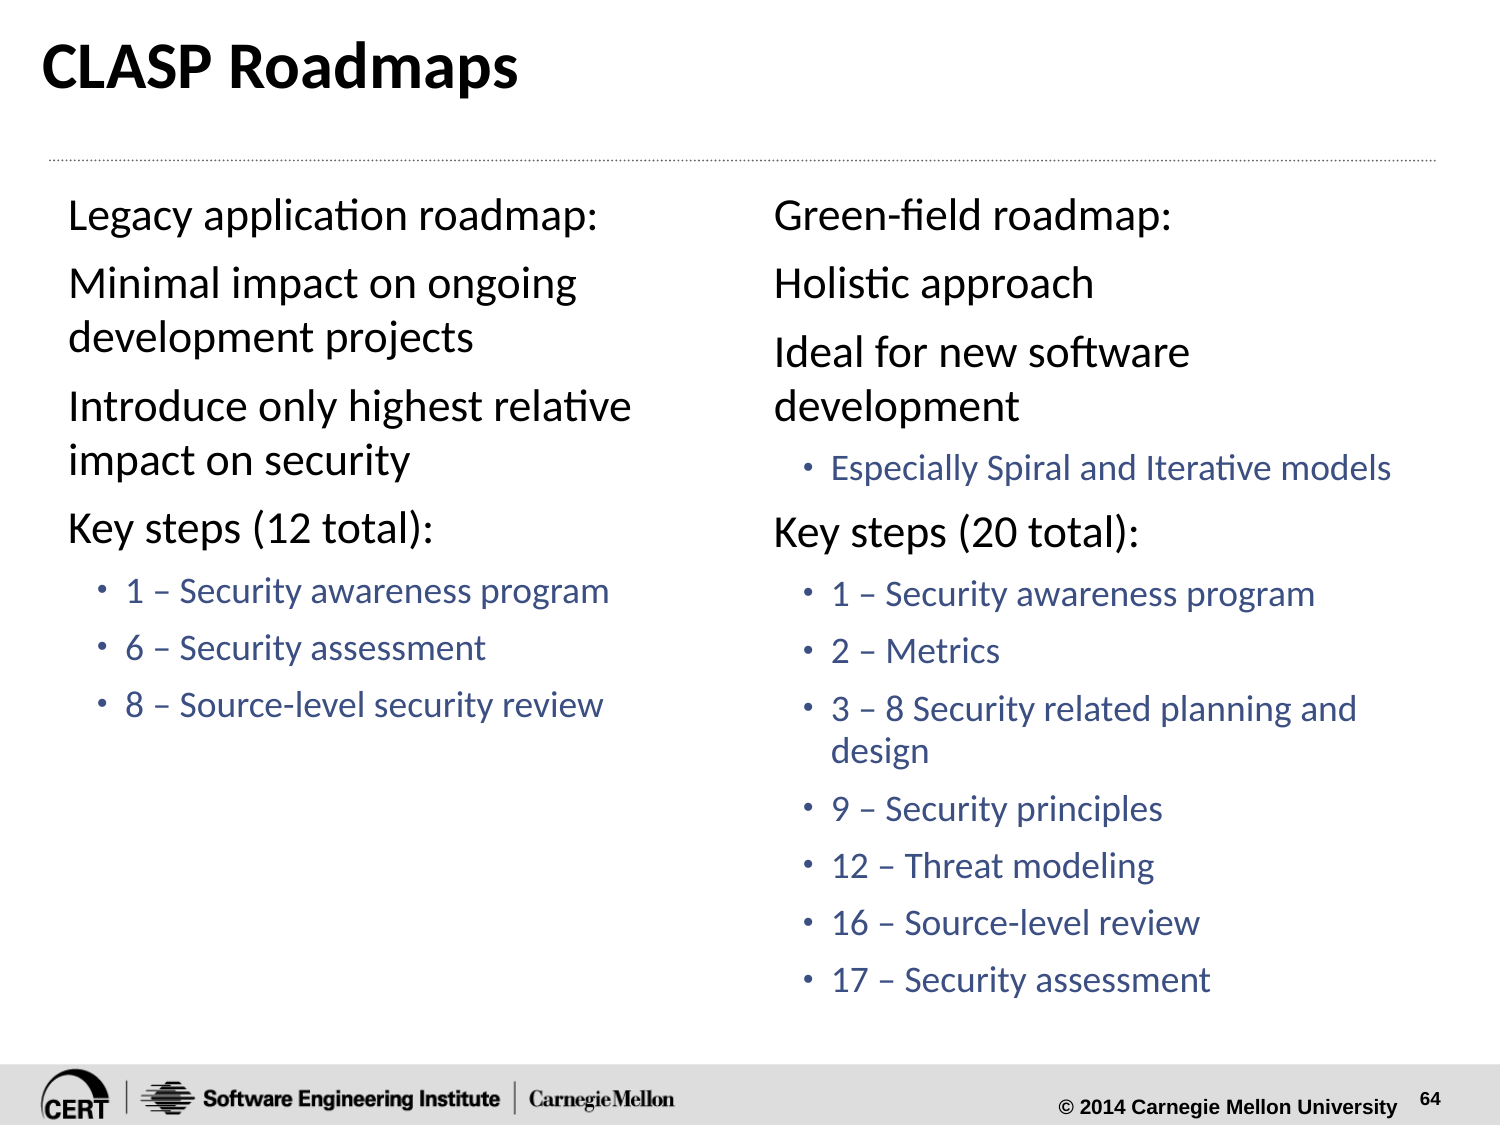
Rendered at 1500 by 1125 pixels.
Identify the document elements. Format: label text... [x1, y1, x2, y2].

list Green-field roadmap: Holistic approach Ideal for new software development Especially Spiral and Iterative models Key steps (20 total): 1 – Security awareness program 2 – Metrics 3 – 8 Security related planning and design 9 – Security principles 12 – Threat modeling 16 – Source-level review 17 – Security assessment [755, 187, 1438, 1001]
title CLASP Roadmaps [42, 37, 1434, 155]
list Legacy application roadmap: Minimal impact on ongoing development projects Introduce only highest relative impact on security Key steps (12 total): 1 – Security awareness program 6 – Security assessment 8 – Source-level security review [49, 187, 732, 1001]
picture [24, 1065, 688, 1125]
